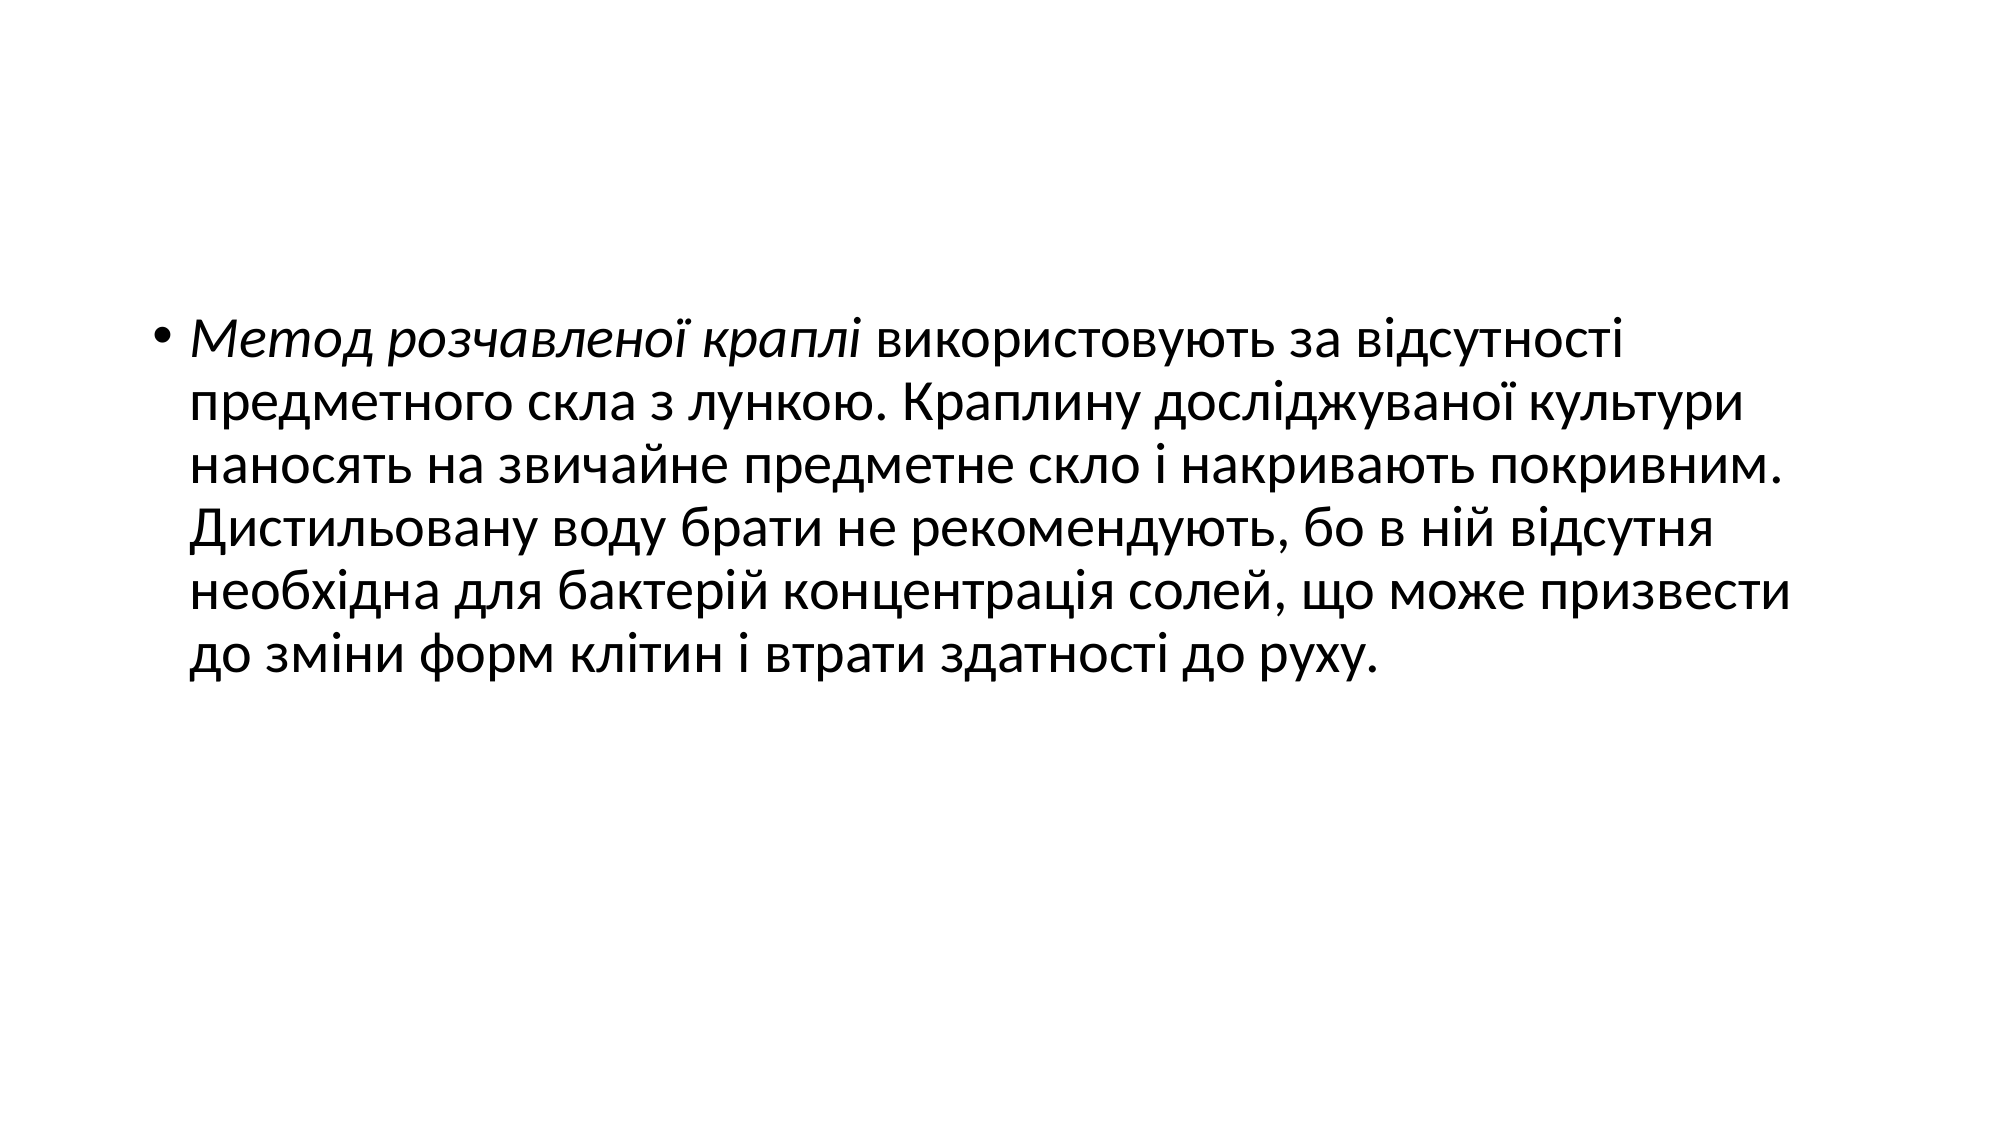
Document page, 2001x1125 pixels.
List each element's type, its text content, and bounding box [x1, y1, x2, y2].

list Метод розчавленої краплі використовують за відсутності предметного скла з лункою. Краплину досліджуваної культури наносять на звичайне предметне скло і накривають покривним. Дистильовану воду брати не рекомендують, бо в ній відсутня необхідна для бактерій концентрація солей, що може призвести до зміни форм клітин і втрати здатності до руху. [137, 299, 1863, 1014]
